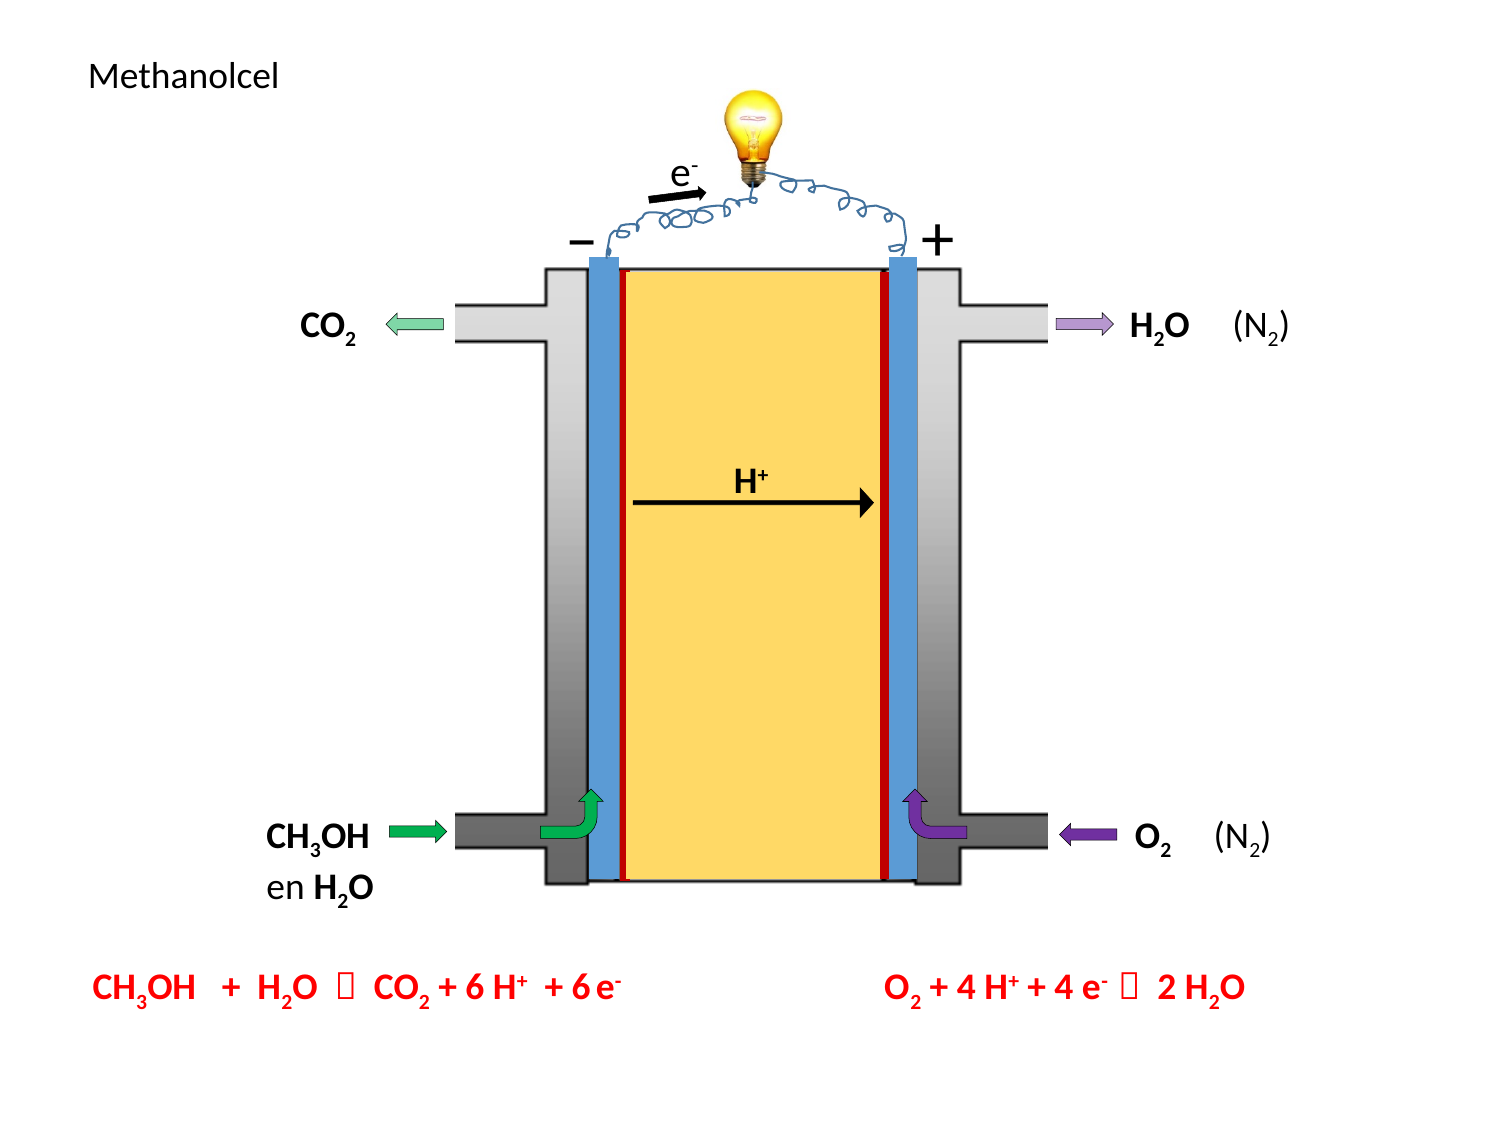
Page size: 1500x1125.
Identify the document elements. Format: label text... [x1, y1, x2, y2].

text_box CH3OH + H2O  CO2 + 6 H+ + 6 e- O2 + 4 H+ + 4 e-  2 H2O [52, 955, 1500, 1021]
text_box Methanolcel [73, 43, 1500, 103]
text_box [73, 88, 1469, 909]
